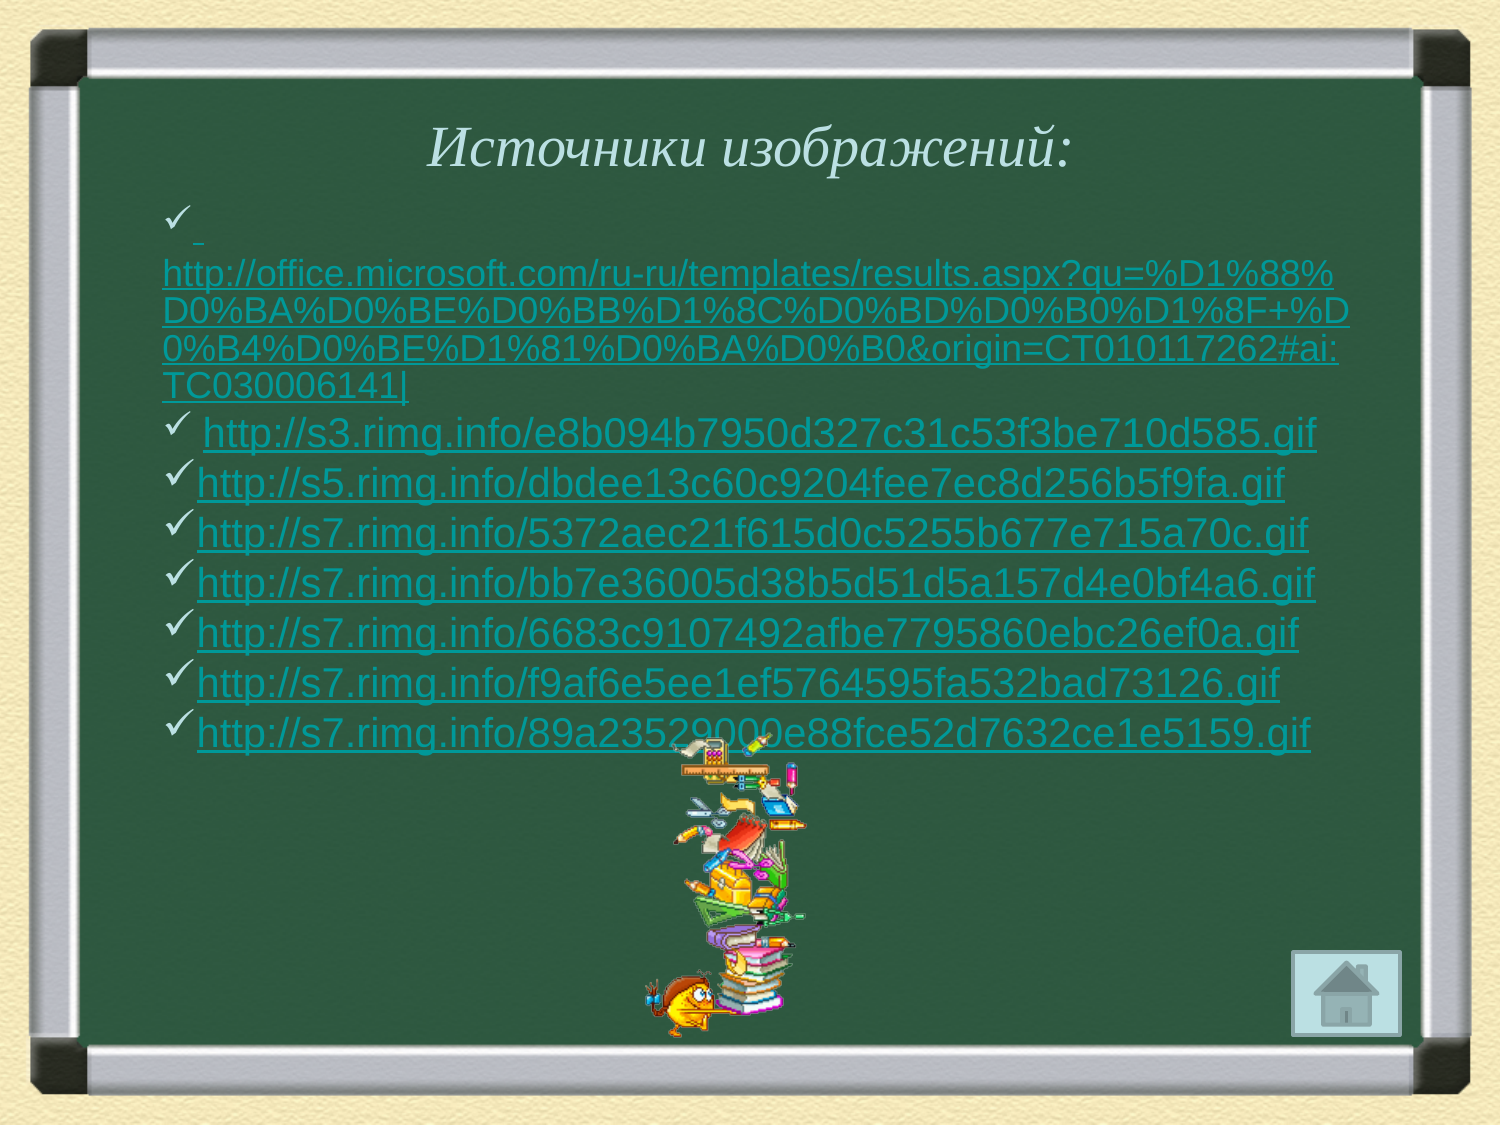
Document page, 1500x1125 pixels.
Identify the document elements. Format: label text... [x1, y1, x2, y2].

title Источники изображений: [76, 77, 1427, 280]
picture [0, 0, 1500, 1125]
text_box [1291, 950, 1402, 1037]
text_box http://office.microsoft.com/ru-ru/templates/results.aspx?qu=%D1%88%D0%BA%D0%BE%D0%BB%D1%8C%D0%BD%D0%B0%D1%8F+%D0%B4%D0%BE%D1%81%D0%BA%D0%B0&origin=CT010117262#ai:TC030006141| http://s3.rimg.info/e8b094b7950d327c31c53f3be710d585.gif http://s5.rimg.info/dbdee13c60c9204fee7ec8d256b5f9fa.gif http://s7.rimg.info/5372aec21f615d0c5255b677e715a70c.gif http://s7.rimg.info/bb7e36005d38b5d51d5a157d4e0bf4a6.gif http://s7.rimg.info/6683c9107492afbe7795860ebc26ef0a.gif http://s7.rimg.info/f9af6e5ee1ef5764595fa532bad73126.gif http://s7.rimg.info/89a23529000e88fce52d7632ce1e5159.gif [147, 196, 1376, 702]
